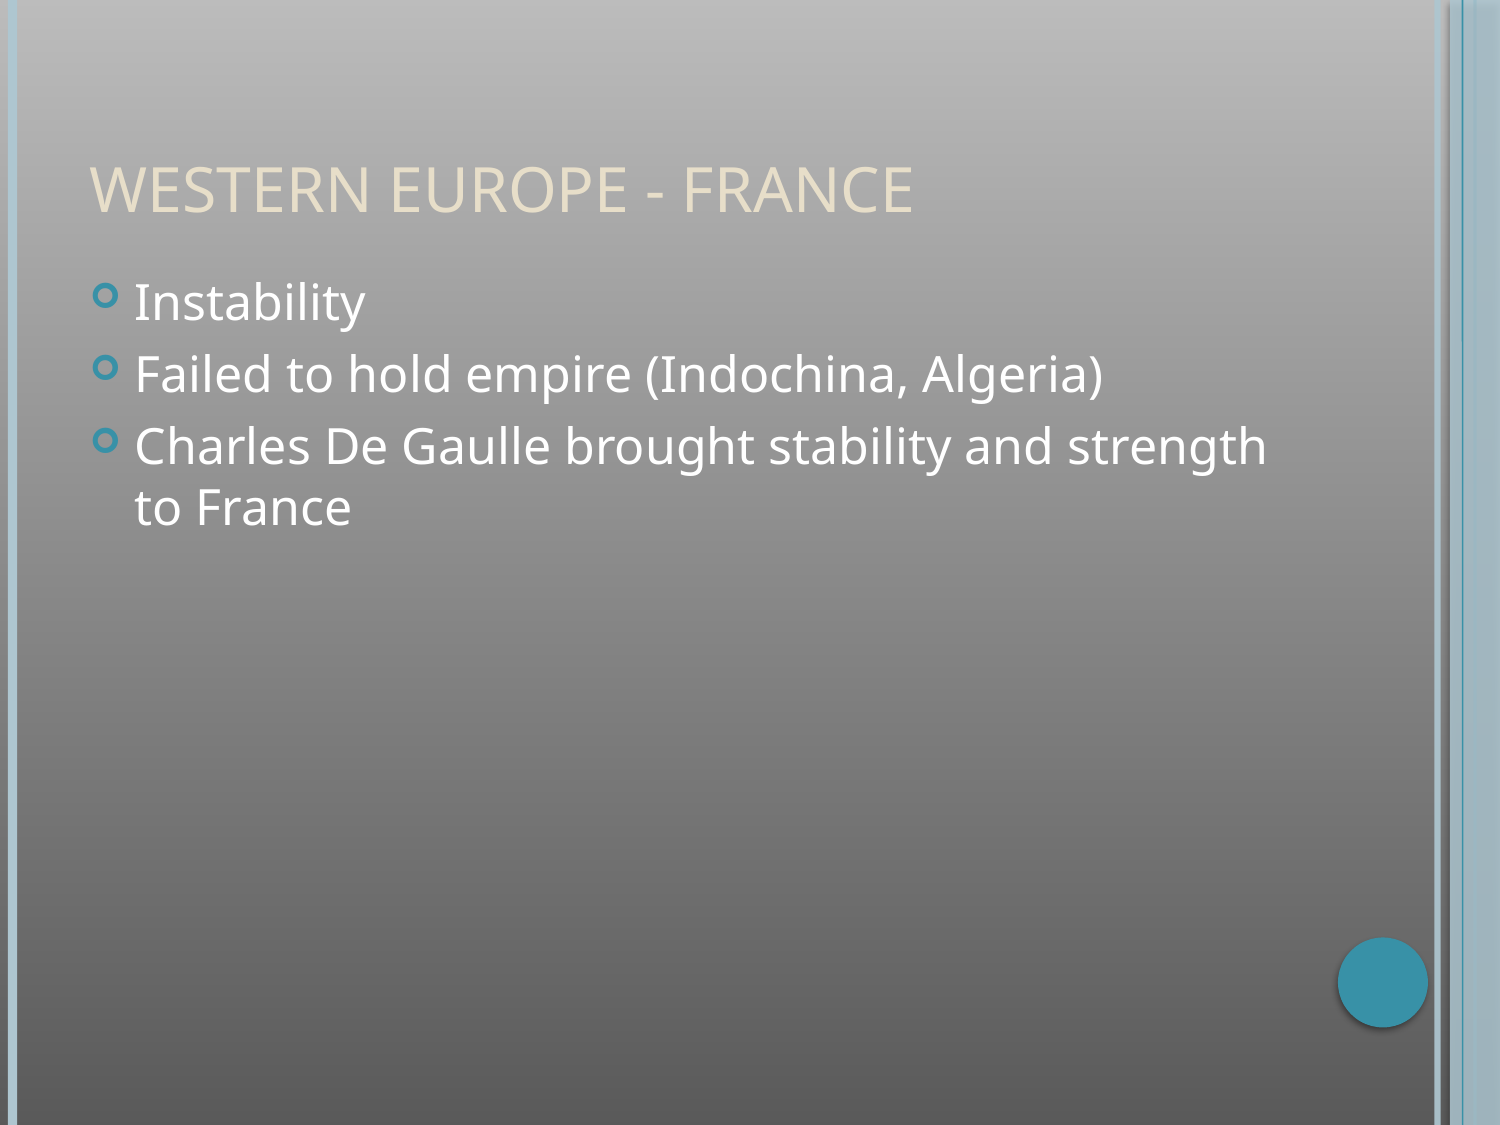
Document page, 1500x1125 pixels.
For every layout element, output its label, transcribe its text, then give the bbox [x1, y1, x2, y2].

list Instability Failed to hold empire (Indochina, Algeria) Charles De Gaulle brought stability and strength to France [75, 262, 1300, 1062]
title Western Europe - France [75, 45, 1300, 233]
